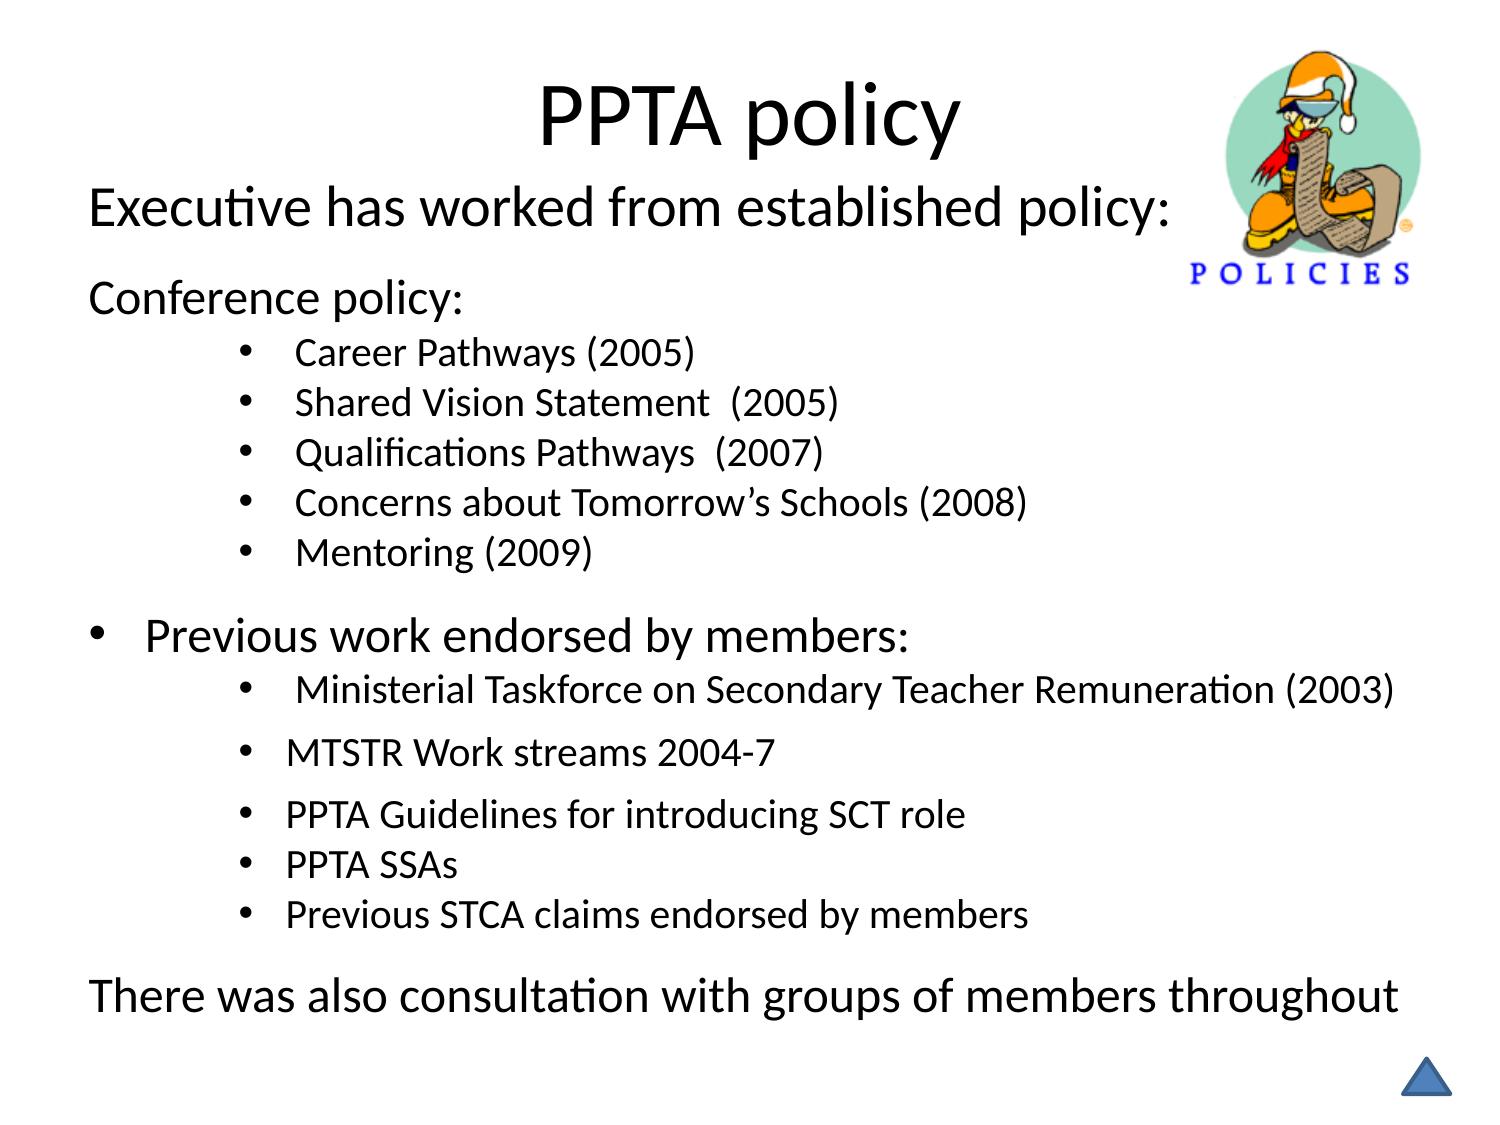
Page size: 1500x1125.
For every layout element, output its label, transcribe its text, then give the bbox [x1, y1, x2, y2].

text_box Executive has worked from established policy: Conference policy: Career Pathways (2005) Shared Vision Statement (2005) Qualifications Pathways (2007) Concerns about Tomorrow’s Schools (2008) Mentoring (2009) Previous work endorsed by members: Ministerial Taskforce on Secondary Teacher Remuneration (2003) MTSTR Work streams 2004-7 PPTA Guidelines for introducing SCT role PPTA SSAs Previous STCA claims endorsed by members There was also consultation with groups of members throughout [73, 161, 1433, 1070]
title PPTA policy [75, 45, 1176, 161]
picture [1181, 18, 1466, 292]
text_box [1401, 1056, 1453, 1097]
